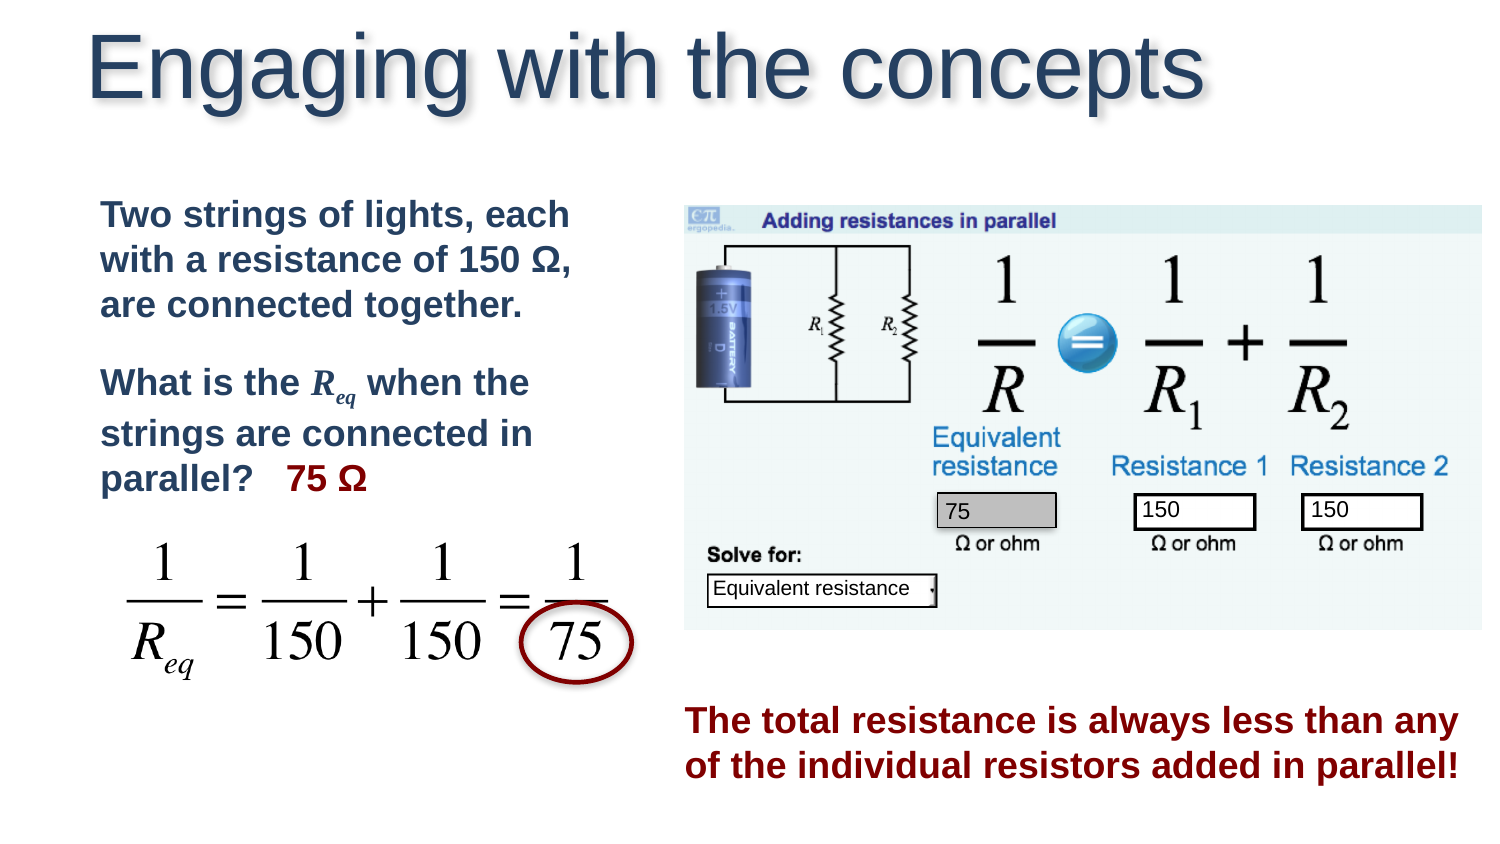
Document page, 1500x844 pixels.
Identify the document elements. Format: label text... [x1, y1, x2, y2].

text_box [616, 613, 633, 672]
text_box Two strings of lights, each with a resistance of 150 Ω, are connected together. What is the Req when the strings are connected in parallel? 75 Ω [85, 182, 646, 609]
text_box The total resistance is always less than any of the individual resistors added in parallel! [669, 688, 1500, 794]
picture [122, 532, 612, 683]
picture [684, 204, 1482, 631]
text_box Engaging with the concepts [70, 0, 1285, 206]
